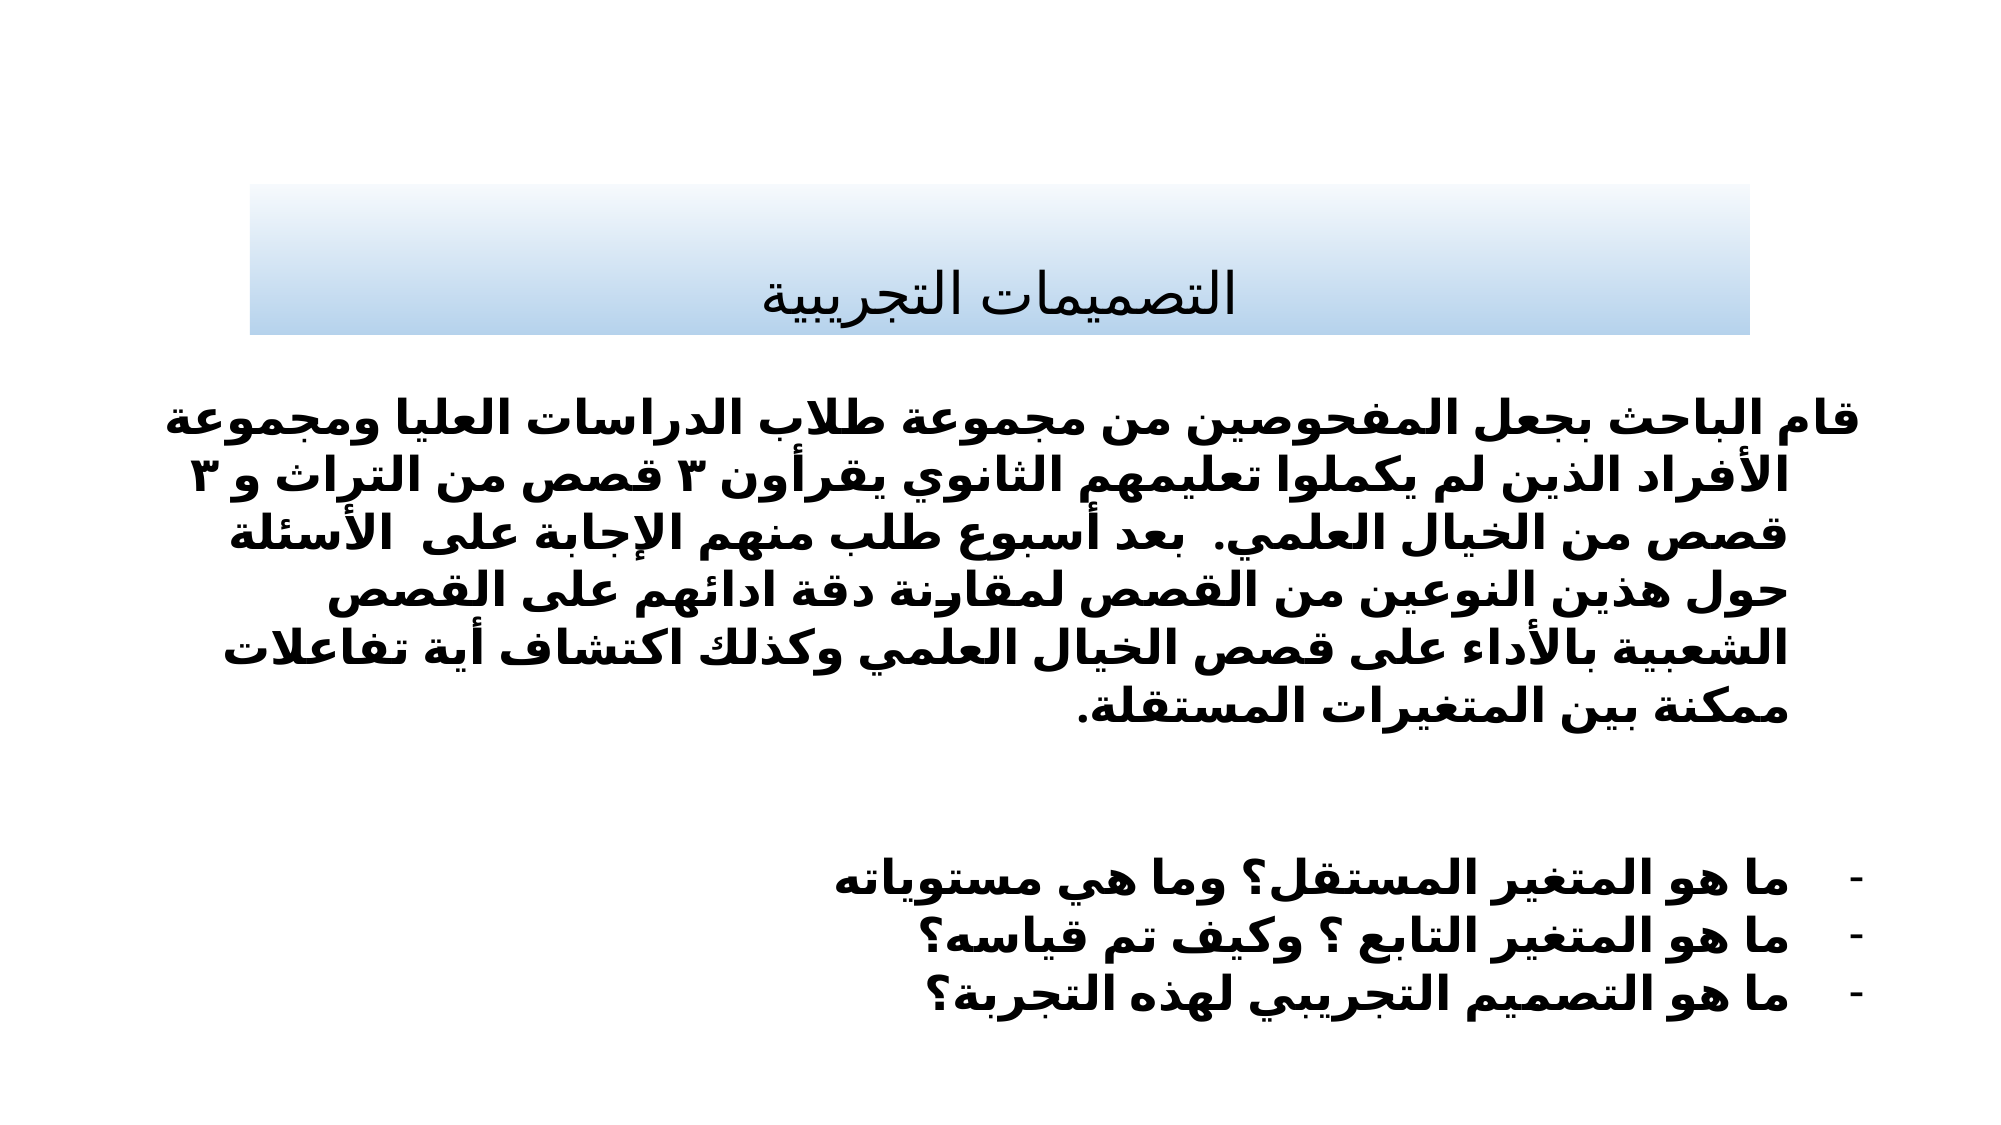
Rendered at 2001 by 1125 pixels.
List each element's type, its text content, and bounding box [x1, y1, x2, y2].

subtitle قام الباحث بجعل المفحوصين من مجموعة طلاب الدراسات العليا ومجموعة الأفراد الذين لم يكملوا تعليمهم الثانوي يقرأون ٣ قصص من التراث و ٣ قصص من الخيال العلمي. بعد أسبوع طلب منهم الإجابة على الأسئلة حول هذين النوعين من القصص لمقارنة دقة ادائهم على القصص الشعبية بالأداء على قصص الخيال العلمي وكذلك اكتشاف أية تفاعلات ممكنة بين المتغيرات المستقلة. ما هو المتغير المستقل؟ وما هي مستوياته ما هو المتغير التابع ؟ وكيف تم قياسه؟ ما هو التصميم التجريبي لهذه التجربة؟ [121, 378, 1879, 1032]
title التصميمات التجريبية [249, 184, 1750, 335]
